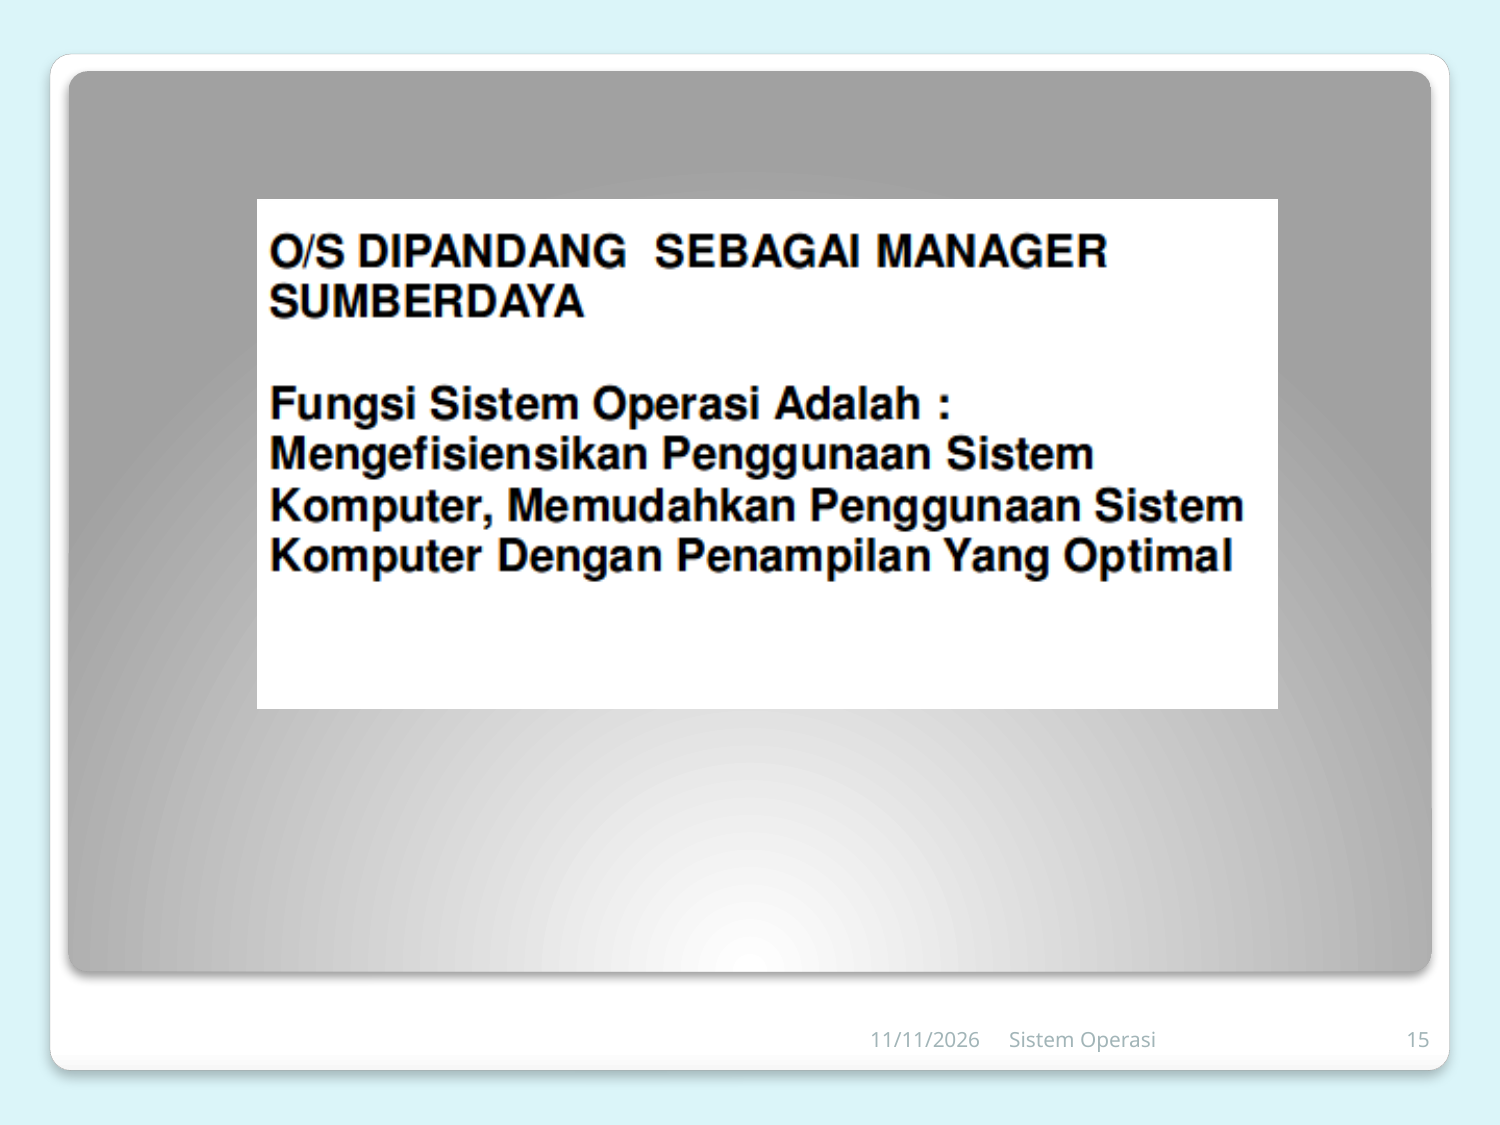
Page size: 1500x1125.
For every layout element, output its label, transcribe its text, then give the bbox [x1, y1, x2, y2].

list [257, 198, 1278, 710]
slide_number 15 [1370, 1002, 1445, 1063]
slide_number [619, 1002, 994, 1063]
footer Sistem Operasi [994, 1002, 1370, 1063]
